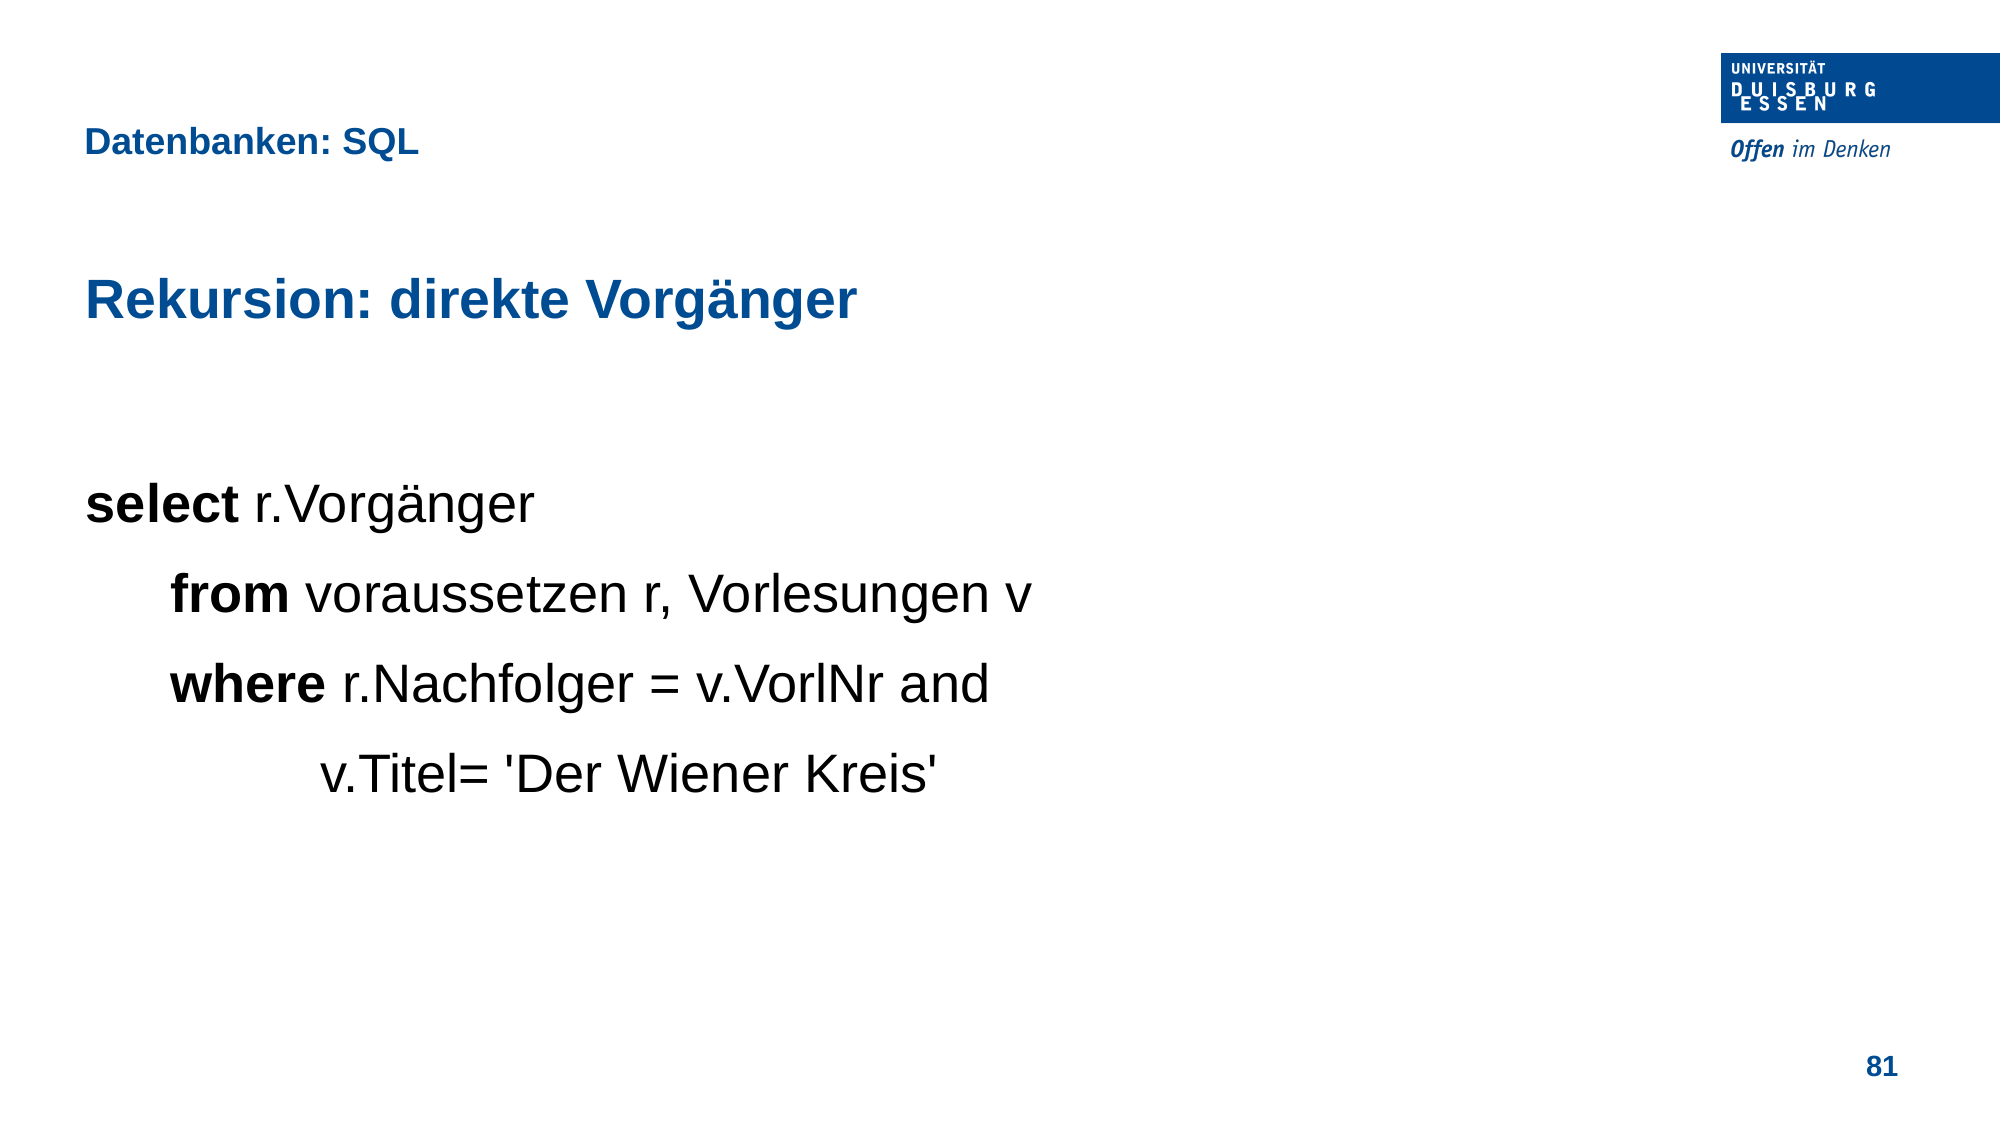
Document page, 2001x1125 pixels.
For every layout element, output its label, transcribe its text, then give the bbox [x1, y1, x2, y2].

list Rekursion: direkte Vorgänger [85, 263, 1696, 338]
picture [1721, 53, 2000, 162]
list Datenbanken: SQL [84, 121, 1694, 163]
slide_number 81 [1677, 1039, 1914, 1081]
list select r.Vorgänger from voraussetzen r, Vorlesungen v where r.Nachfolger = v.VorlNr and v.Titel= 'Der Wiener Kreis' [85, 468, 1914, 1040]
